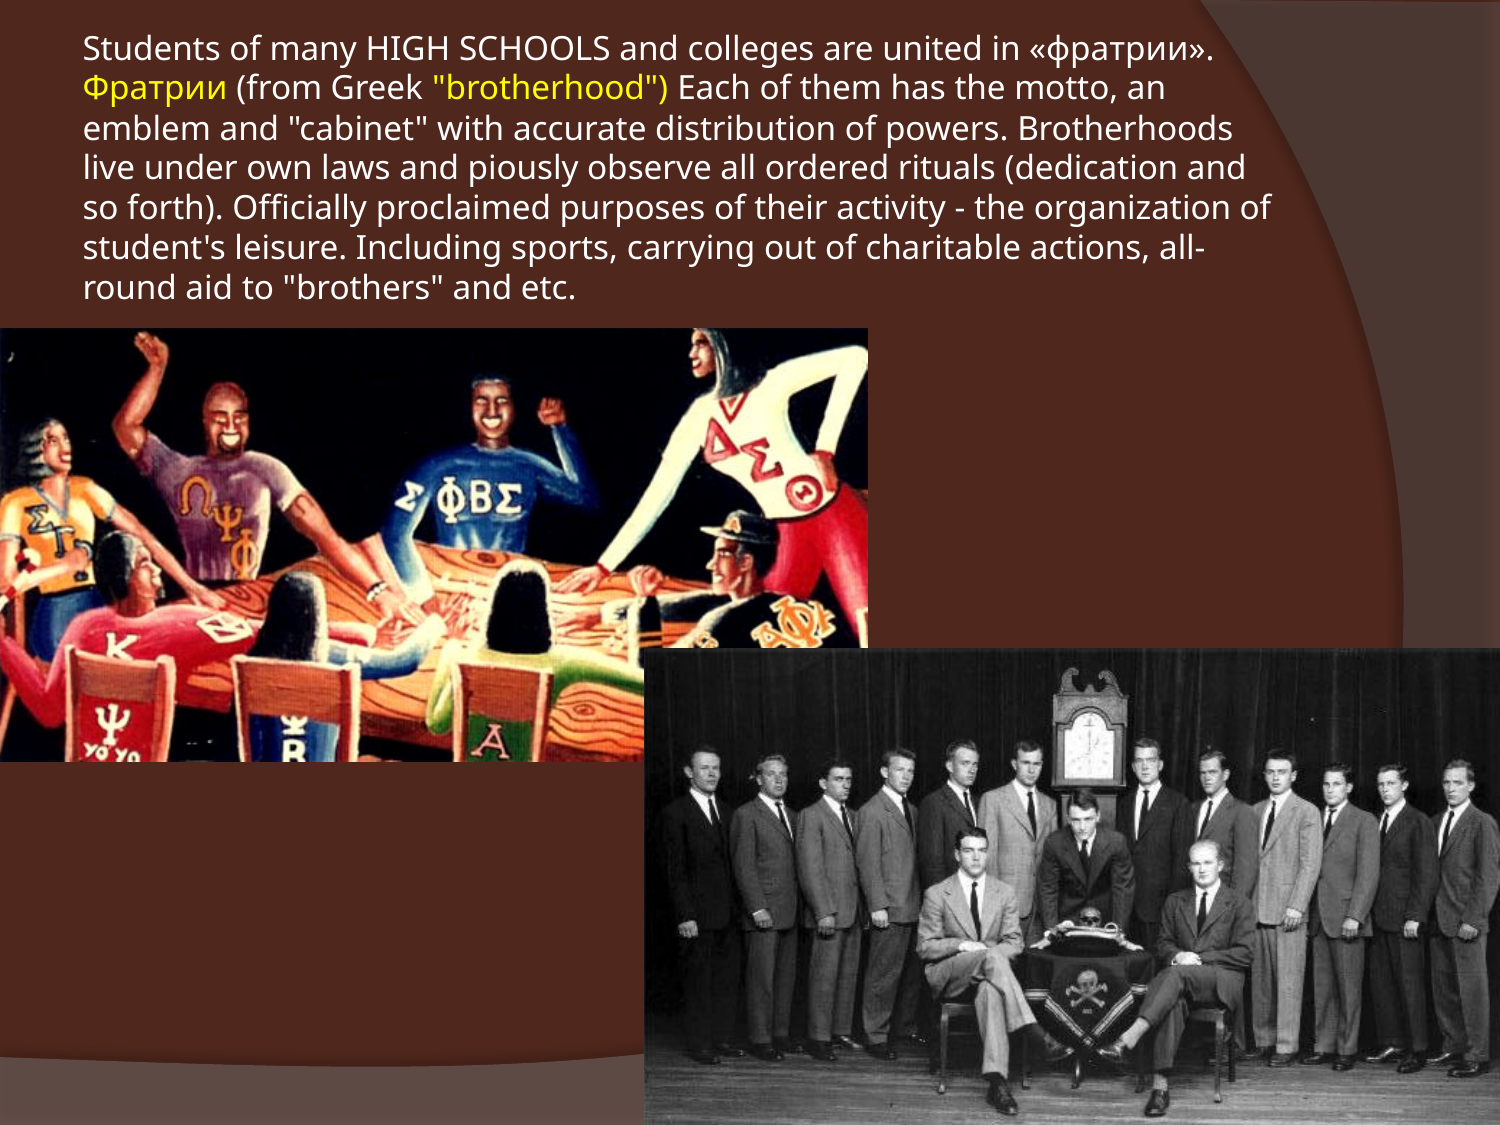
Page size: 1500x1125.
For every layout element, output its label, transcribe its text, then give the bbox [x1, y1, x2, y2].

title Students of many HIGH SCHOOLS and colleges are united in «фратрии». Фратрии (from Greek "brotherhood") Each of them has the motto, an emblem and "cabinet" with accurate distribution of powers. Brotherhoods live under own laws and piously observe all ordered rituals (dedication and so forth). Officially proclaimed purposes of their activity - the organization of student's leisure. Including sports, carrying out of charitable actions, all-round aid to "brothers" and etc. [75, 45, 1300, 329]
picture [644, 648, 1500, 1125]
picture [0, 327, 868, 762]
